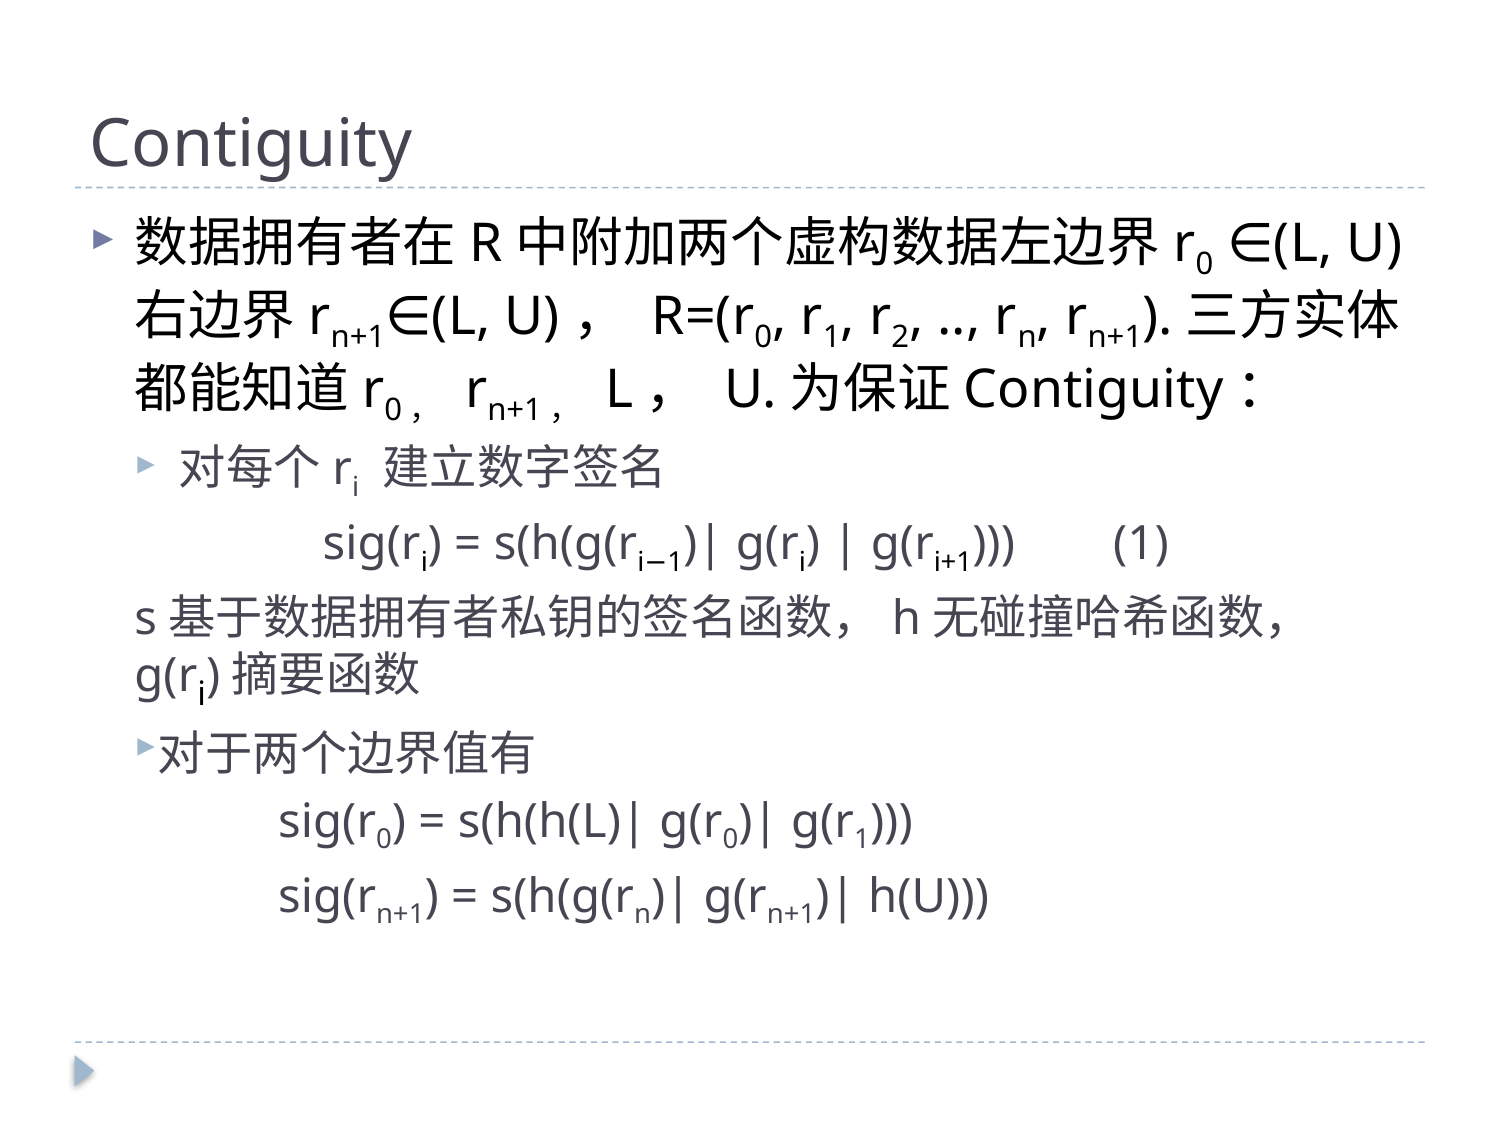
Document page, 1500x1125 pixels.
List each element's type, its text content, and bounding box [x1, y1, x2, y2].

list 数据拥有者在R中附加两个虚构数据左边界r0 ∈(L, U) 右边界rn+1∈(L, U)， R=(r0, r1, r2, .., rn, rn+1).三方实体都能知道r0， rn+1， L， U.为保证Contiguity： 对每个ri 建立数字签名 sig(ri) = s(h(g(ri−1)| g(ri) | g(ri+1))) (1) s基于数据拥有者私钥的签名函数，h无碰撞哈希函数， g(ri)摘要函数 对于两个边界值有 sig(r0) = s(h(h(L)| g(r0)| g(r1))) sig(rn+1) = s(h(g(rn)| g(rn+1)| h(U))) [75, 200, 1425, 1010]
title Contiguity [75, 24, 1425, 188]
